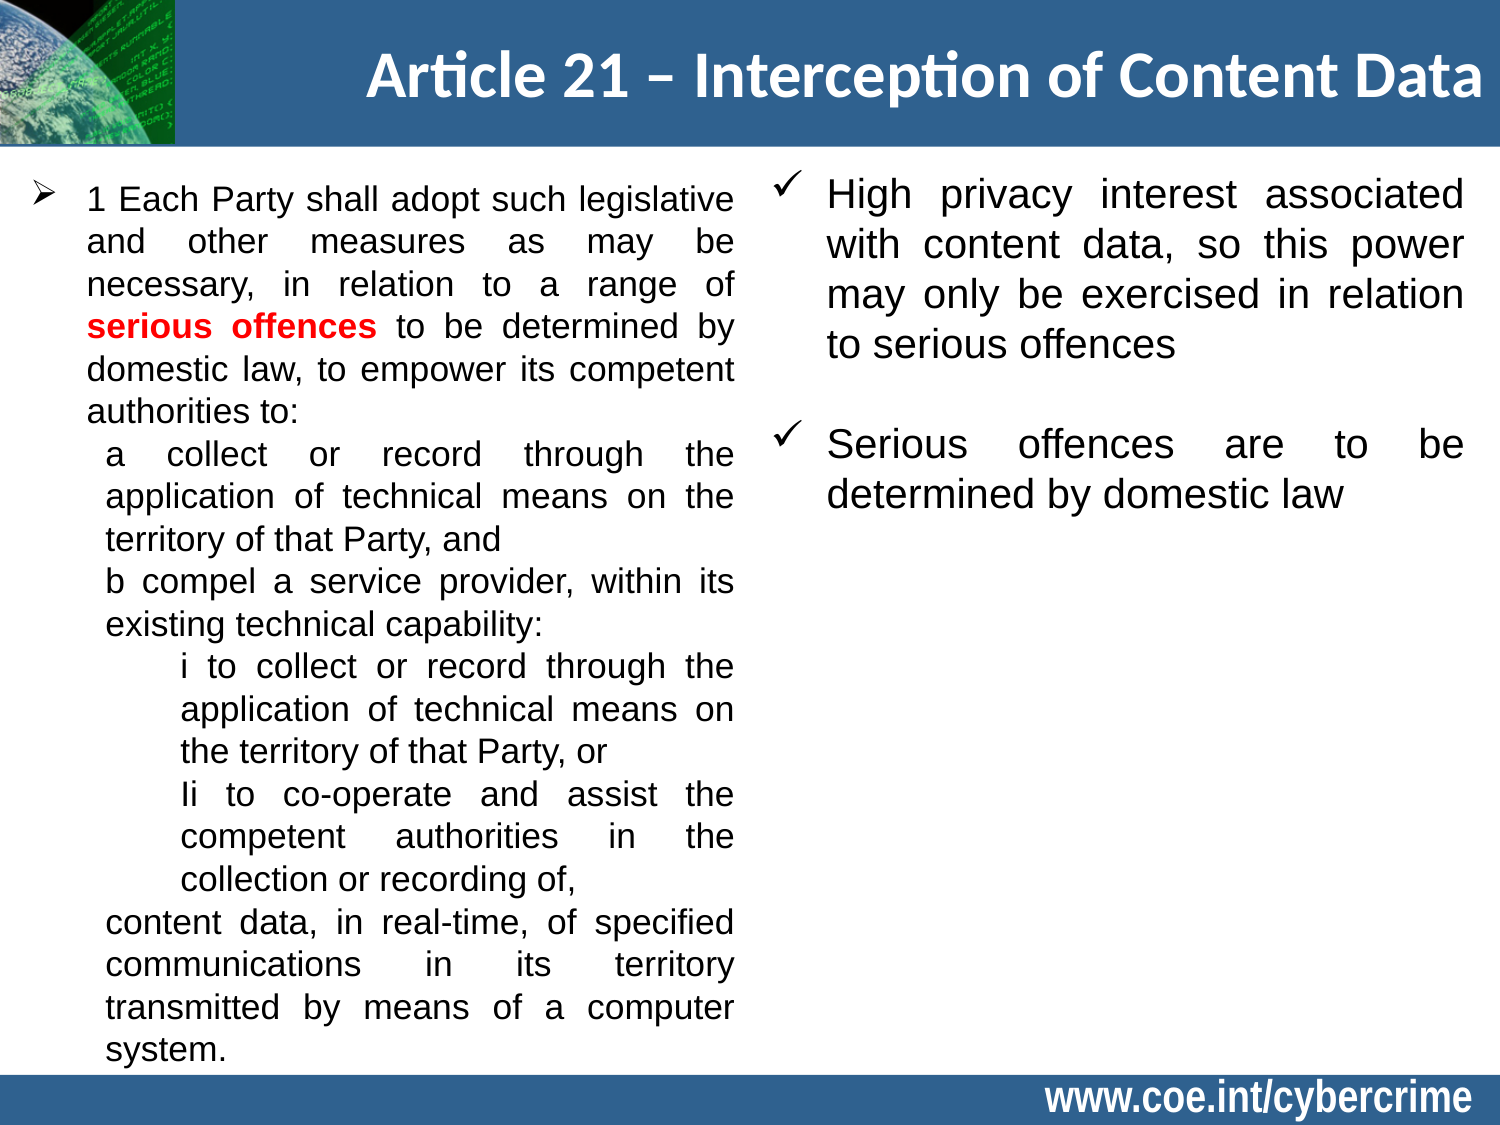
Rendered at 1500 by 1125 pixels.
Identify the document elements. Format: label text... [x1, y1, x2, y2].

text_box 1 Each Party shall adopt such legislative and other measures as may be necessary, in relation to a range of serious offences to be determined by domestic law, to empower its competent authorities to: a collect or record through the application of technical means on the territory of that Party, and b compel a service provider, within its existing technical capability: i to collect or record through the application of technical means on the territory of that Party, or Ii to co-operate and assist the competent authorities in the collection or recording of, content data, in real-time, of specified communications in its territory transmitted by means of a computer system. [15, 168, 750, 1077]
text_box [0, 1073, 1030, 1125]
text_box www.coe.int/cybercrime [1030, 1059, 1500, 1125]
picture [0, 0, 175, 144]
text_box Article 21 – Interception of Content Data [177, 0, 1500, 149]
text_box High privacy interest associated with content data, so this power may only be exercised in relation to serious offences Serious offences are to be determined by domestic law [755, 159, 1480, 525]
